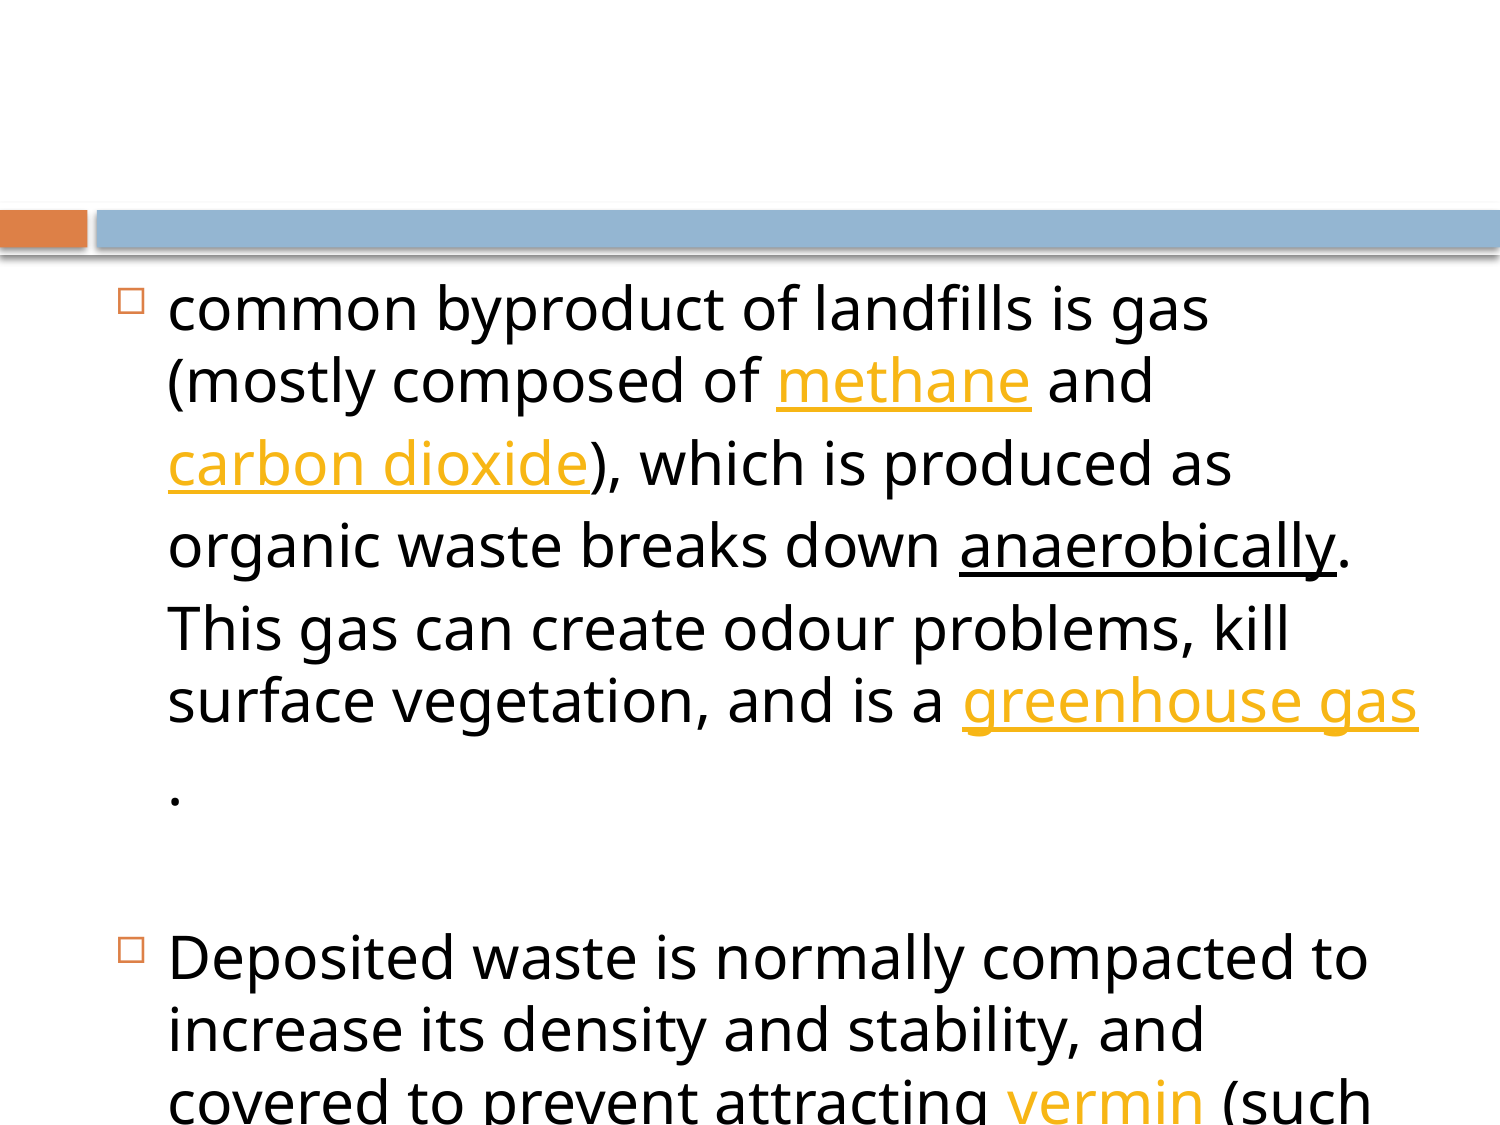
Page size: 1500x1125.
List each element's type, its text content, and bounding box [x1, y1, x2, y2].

slide_number [999, 1025, 1438, 1085]
list common byproduct of landfills is gas (mostly composed of methane and carbon dioxide), which is produced as organic waste breaks down anaerobically. This gas can create odour problems, kill surface vegetation, and is a greenhouse gas. Deposited waste is normally compacted to increase its density and stability, and covered to prevent attracting vermin (such as mice or rats). [100, 262, 1438, 1000]
footer [99, 1024, 990, 1085]
